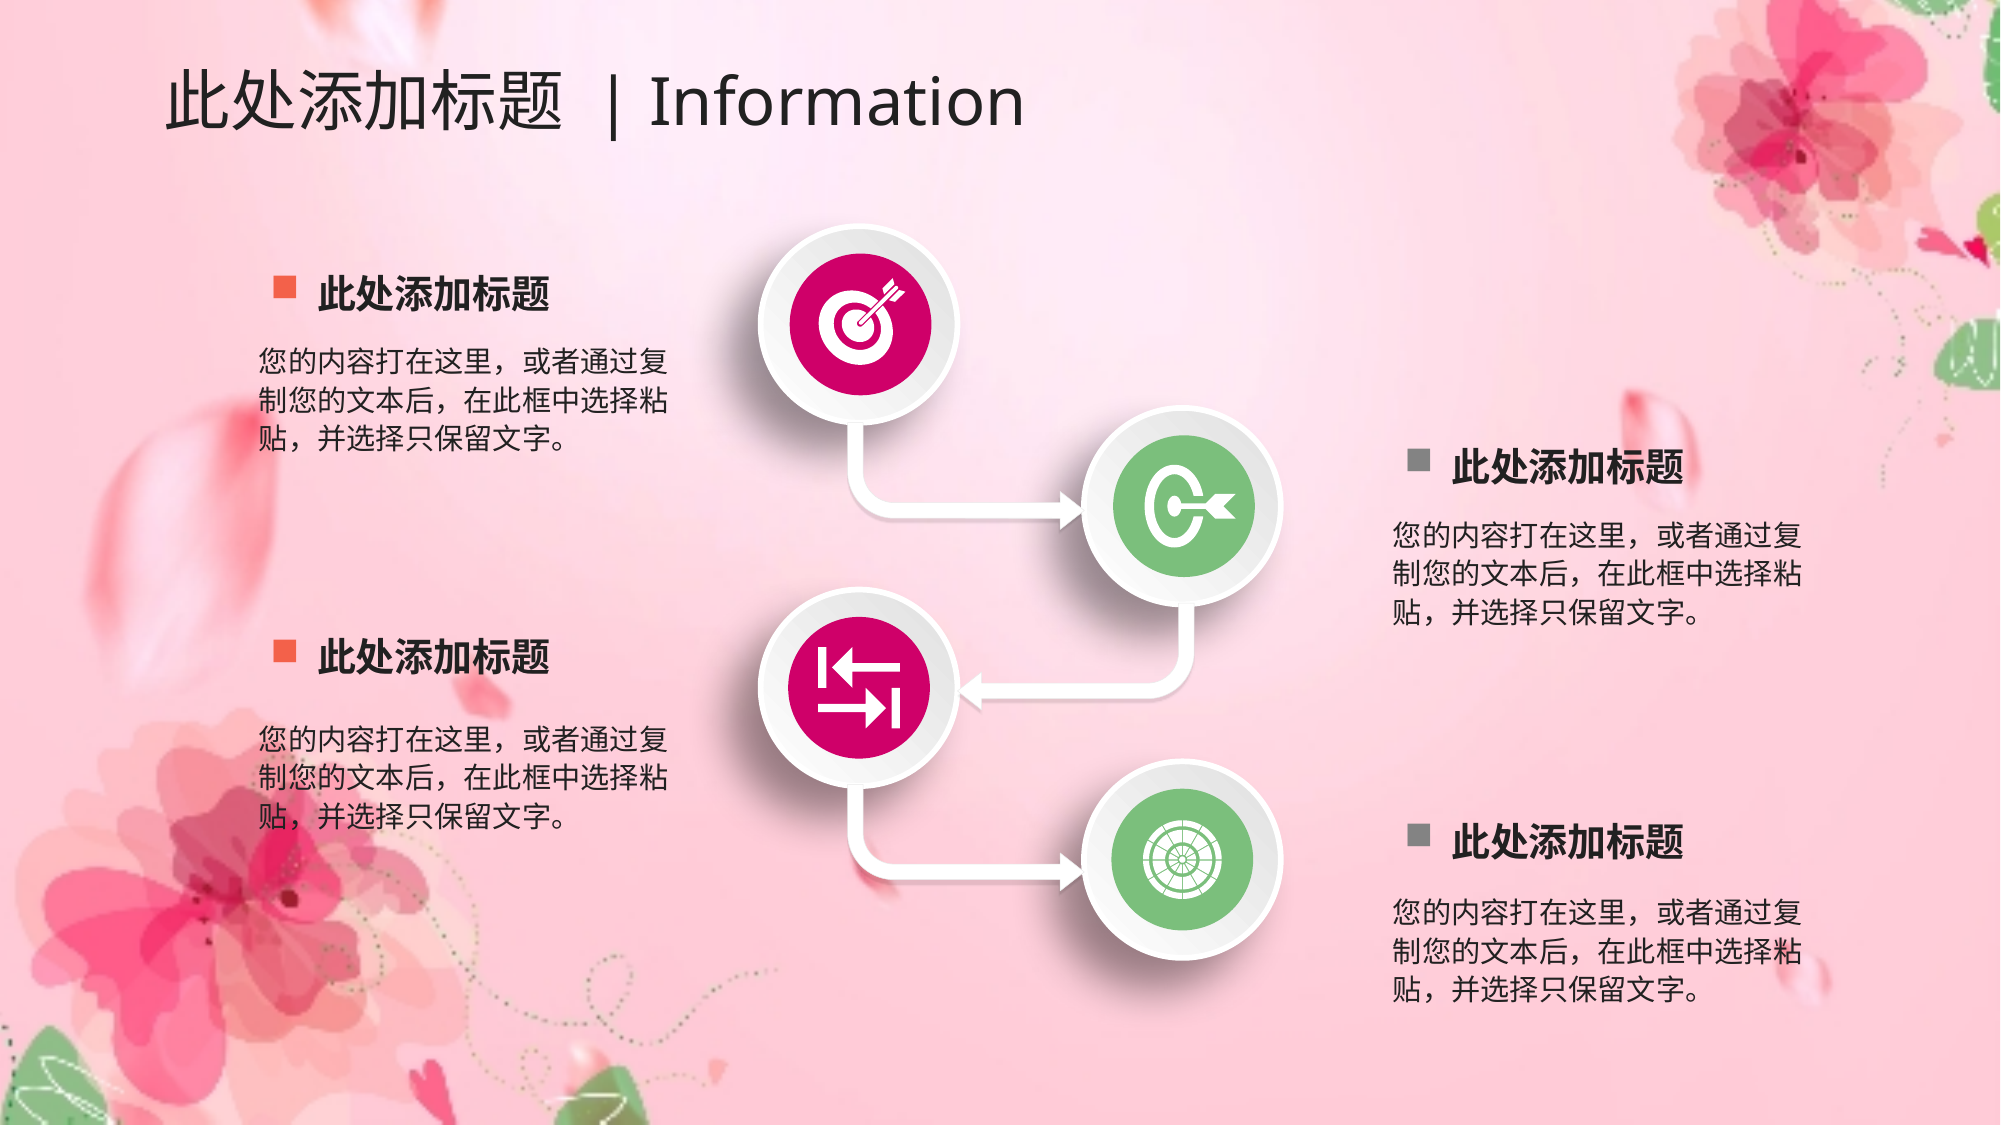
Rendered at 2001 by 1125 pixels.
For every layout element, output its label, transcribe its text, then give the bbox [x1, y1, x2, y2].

title 此处添加标题 | Information [152, 27, 1790, 169]
text_box 此处添加标题 [242, 622, 639, 684]
text_box 您的内容打在这里，或者通过复制您的文本后，在此框中选择粘贴，并选择只保留文字。 [244, 332, 686, 457]
text_box 您的内容打在这里，或者通过复制您的文本后，在此框中选择粘贴，并选择只保留文字。 [1378, 506, 1820, 631]
text_box [963, 613, 1197, 712]
text_box 此处添加标题 [242, 258, 639, 315]
text_box 此处添加标题 [1376, 806, 1773, 869]
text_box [760, 589, 958, 787]
text_box [845, 430, 1078, 532]
picture [0, 0, 2001, 1125]
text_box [1083, 761, 1281, 959]
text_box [760, 225, 958, 423]
text_box [845, 795, 1078, 893]
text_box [1083, 407, 1281, 605]
text_box 您的内容打在这里，或者通过复制您的文本后，在此框中选择粘贴，并选择只保留文字。 [1378, 883, 1820, 1008]
text_box 您的内容打在这里，或者通过复制您的文本后，在此框中选择粘贴，并选择只保留文字。 [244, 710, 686, 835]
text_box 此处添加标题 [1376, 431, 1773, 489]
